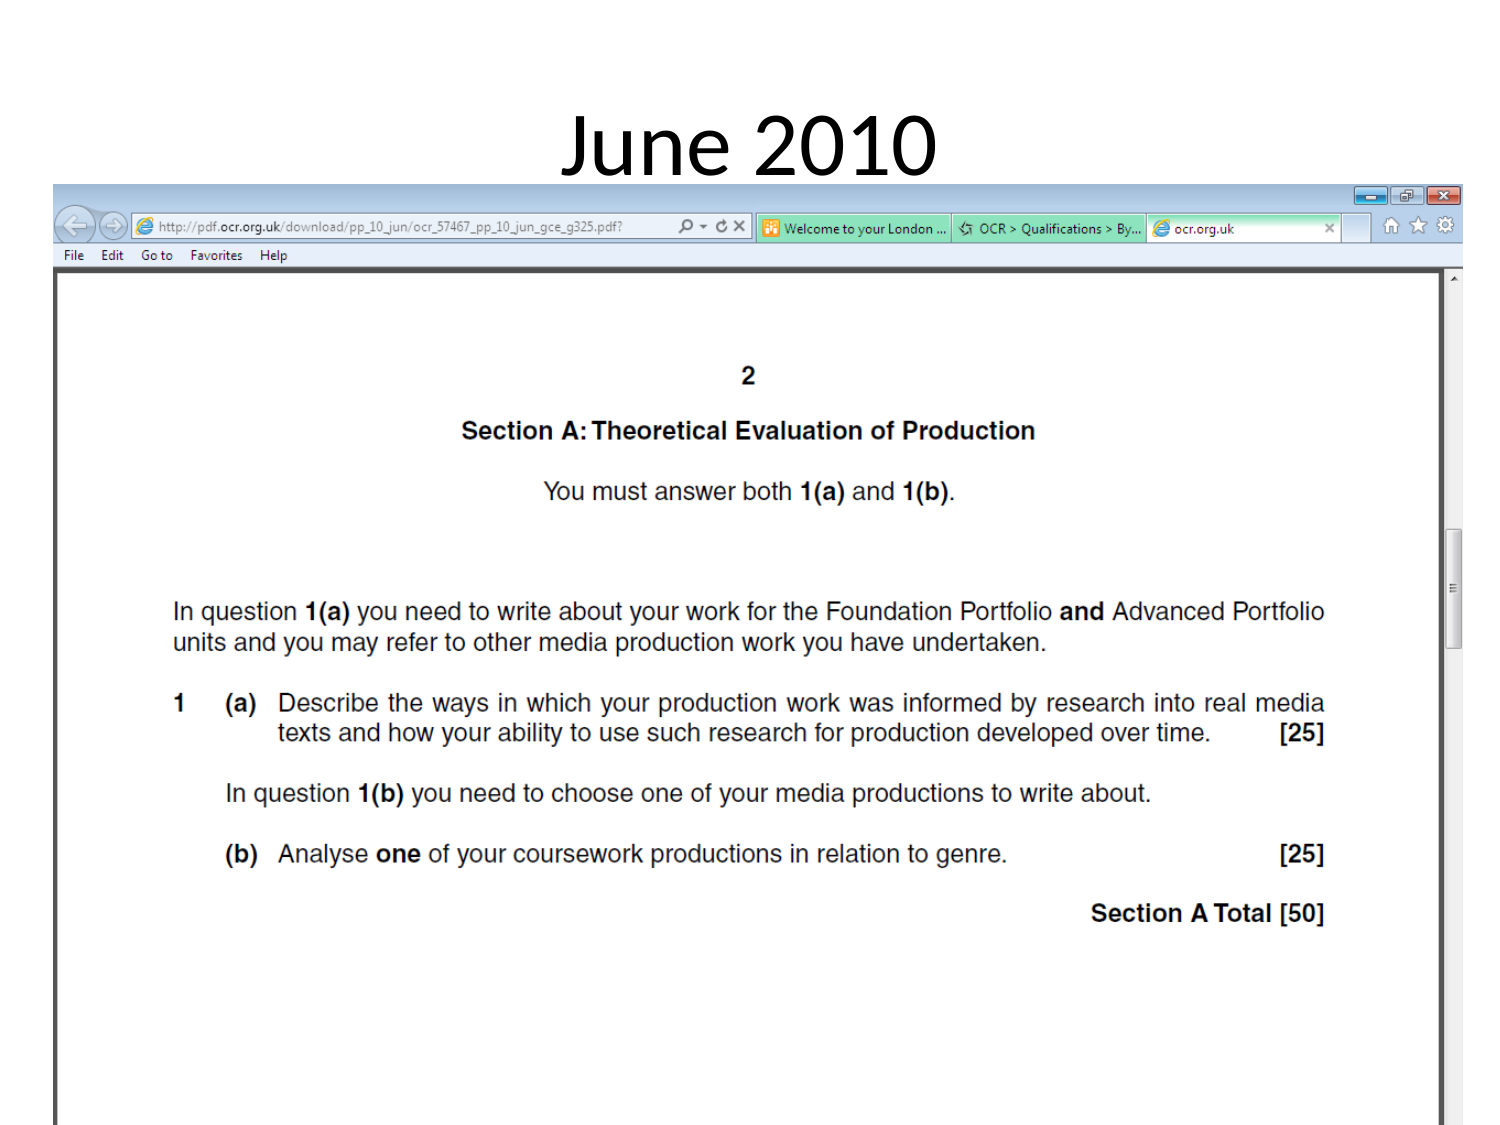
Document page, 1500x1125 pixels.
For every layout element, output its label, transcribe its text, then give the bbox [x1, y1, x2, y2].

picture [52, 184, 1463, 1125]
title June 2010 [75, 45, 1425, 182]
